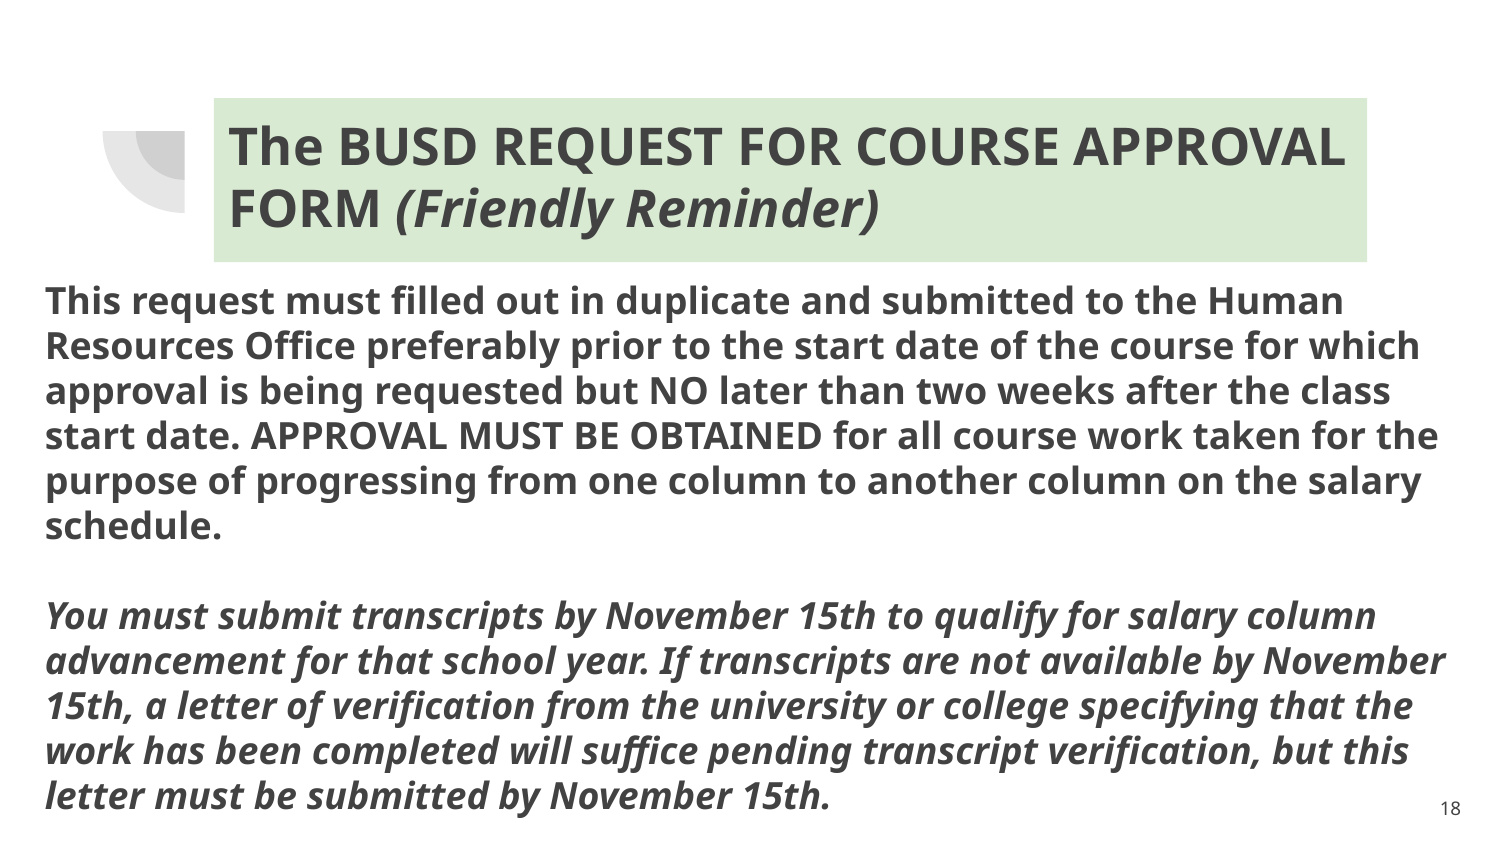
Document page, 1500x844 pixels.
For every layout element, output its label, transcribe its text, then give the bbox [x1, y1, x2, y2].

text_box This request must filled out in duplicate and submitted to the Human Resources Office preferably prior to the start date of the course for which approval is being requested but NO later than two weeks after the class start date. APPROVAL MUST BE OBTAINED for all course work taken for the purpose of progressing from one column to another column on the salary schedule. You must submit transcripts by November 15th to qualify for salary column advancement for that school year. If transcripts are not available by November 15th, a letter of verification from the university or college specifying that the work has been completed will suffice pending transcript verification, but this letter must be submitted by November 15th. [29, 262, 1471, 825]
slide_number ‹#› [1386, 777, 1477, 842]
title The BUSD REQUEST FOR COURSE APPROVAL FORM (Friendly Reminder) [213, 98, 1368, 262]
